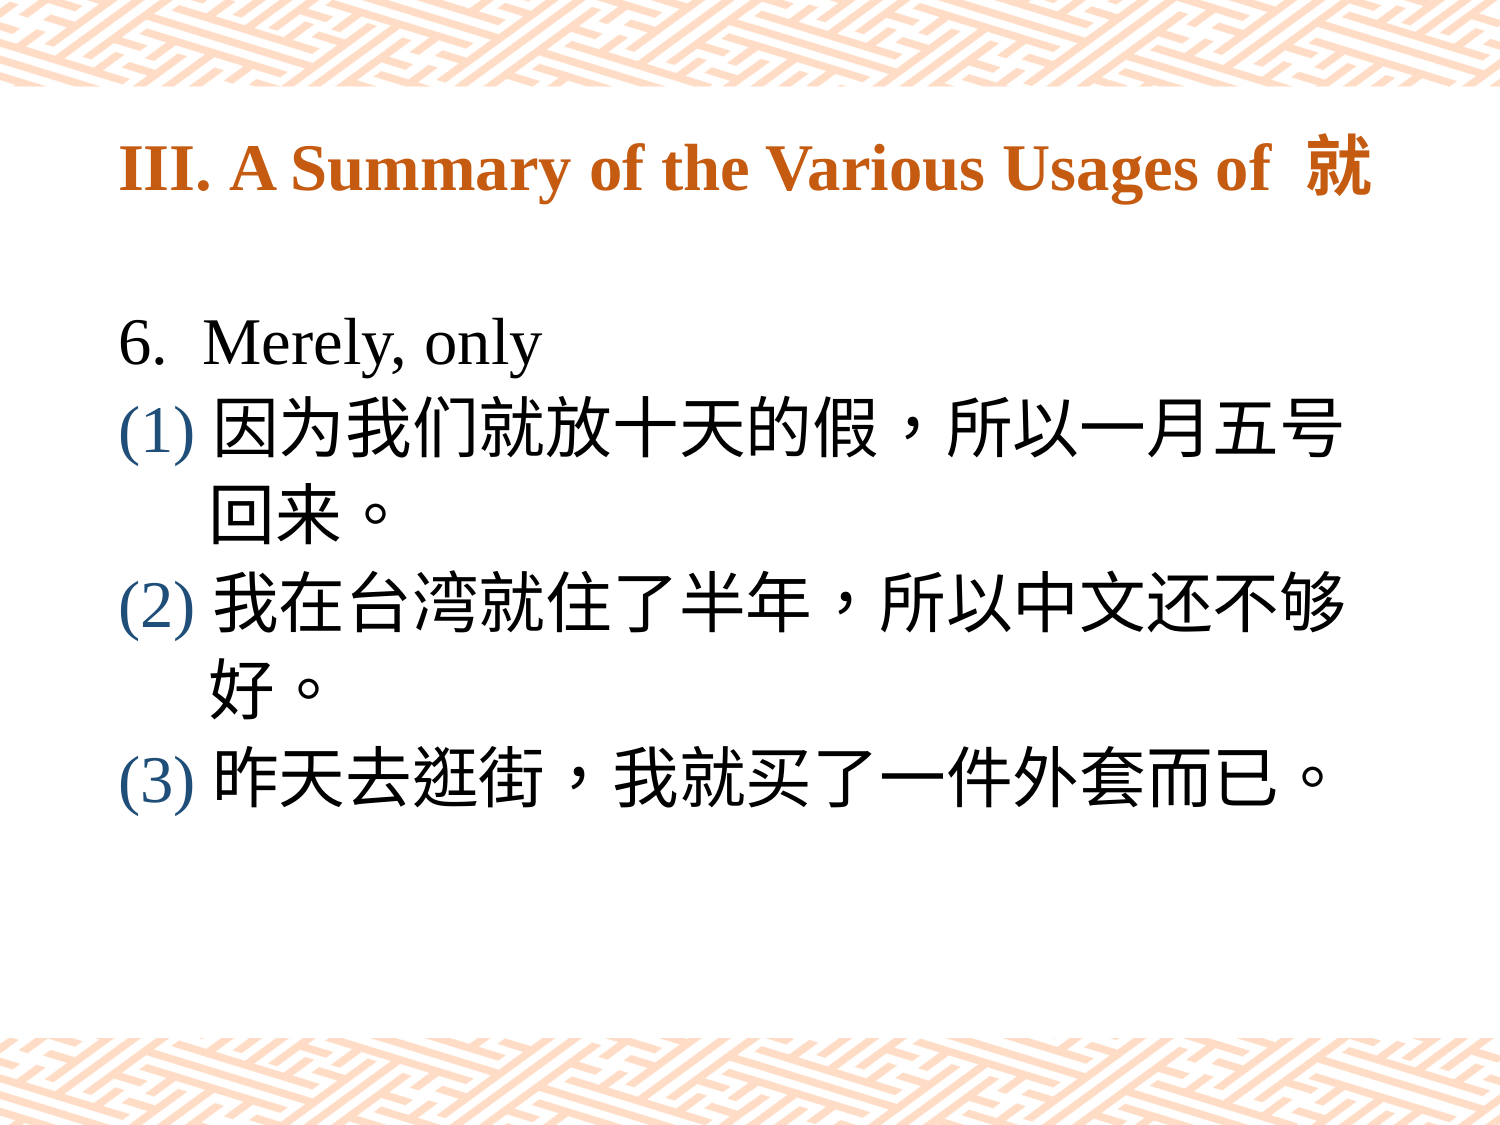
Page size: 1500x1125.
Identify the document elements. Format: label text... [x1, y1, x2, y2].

list Merely, only (1)因为我们就放十天的假，所以一月五号 回来。 (2)我在台湾就住了半年，所以中文还不够 好。 (3)昨天去逛街，我就买了一件外套而已。 [103, 299, 1397, 1014]
title III. A Summary of the Various Usages of 就 [103, 59, 1397, 278]
picture [0, 0, 1500, 1125]
